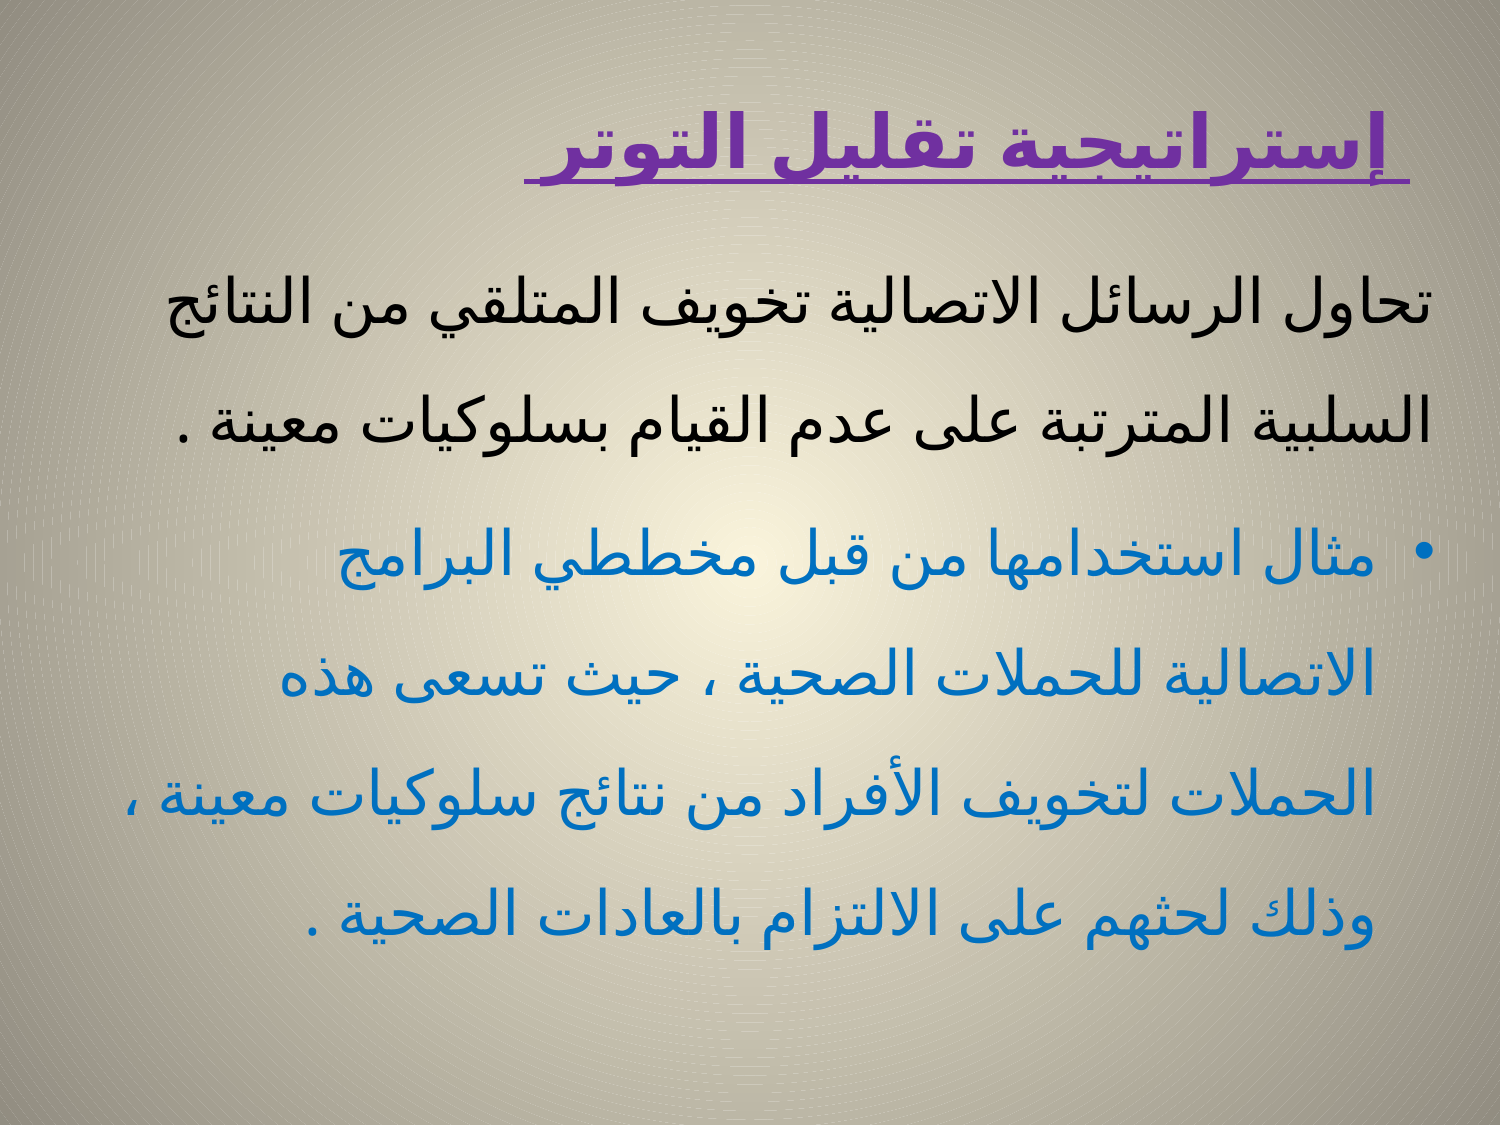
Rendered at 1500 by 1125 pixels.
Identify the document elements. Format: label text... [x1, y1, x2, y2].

title إستراتيجية تقليل التوتر [75, 45, 1425, 233]
list تحاول الرسائل الاتصالية تخويف المتلقي من النتائج السلبية المترتبة على عدم القيام بسلوكيات معينة . مثال استخدامها من قبل مخططي البرامج الاتصالية للحملات الصحية ، حيث تسعى هذه الحملات لتخويف الأفراد من نتائج سلوكيات معينة ، وذلك لحثهم على الالتزام بالعادات الصحية . [100, 208, 1451, 1049]
